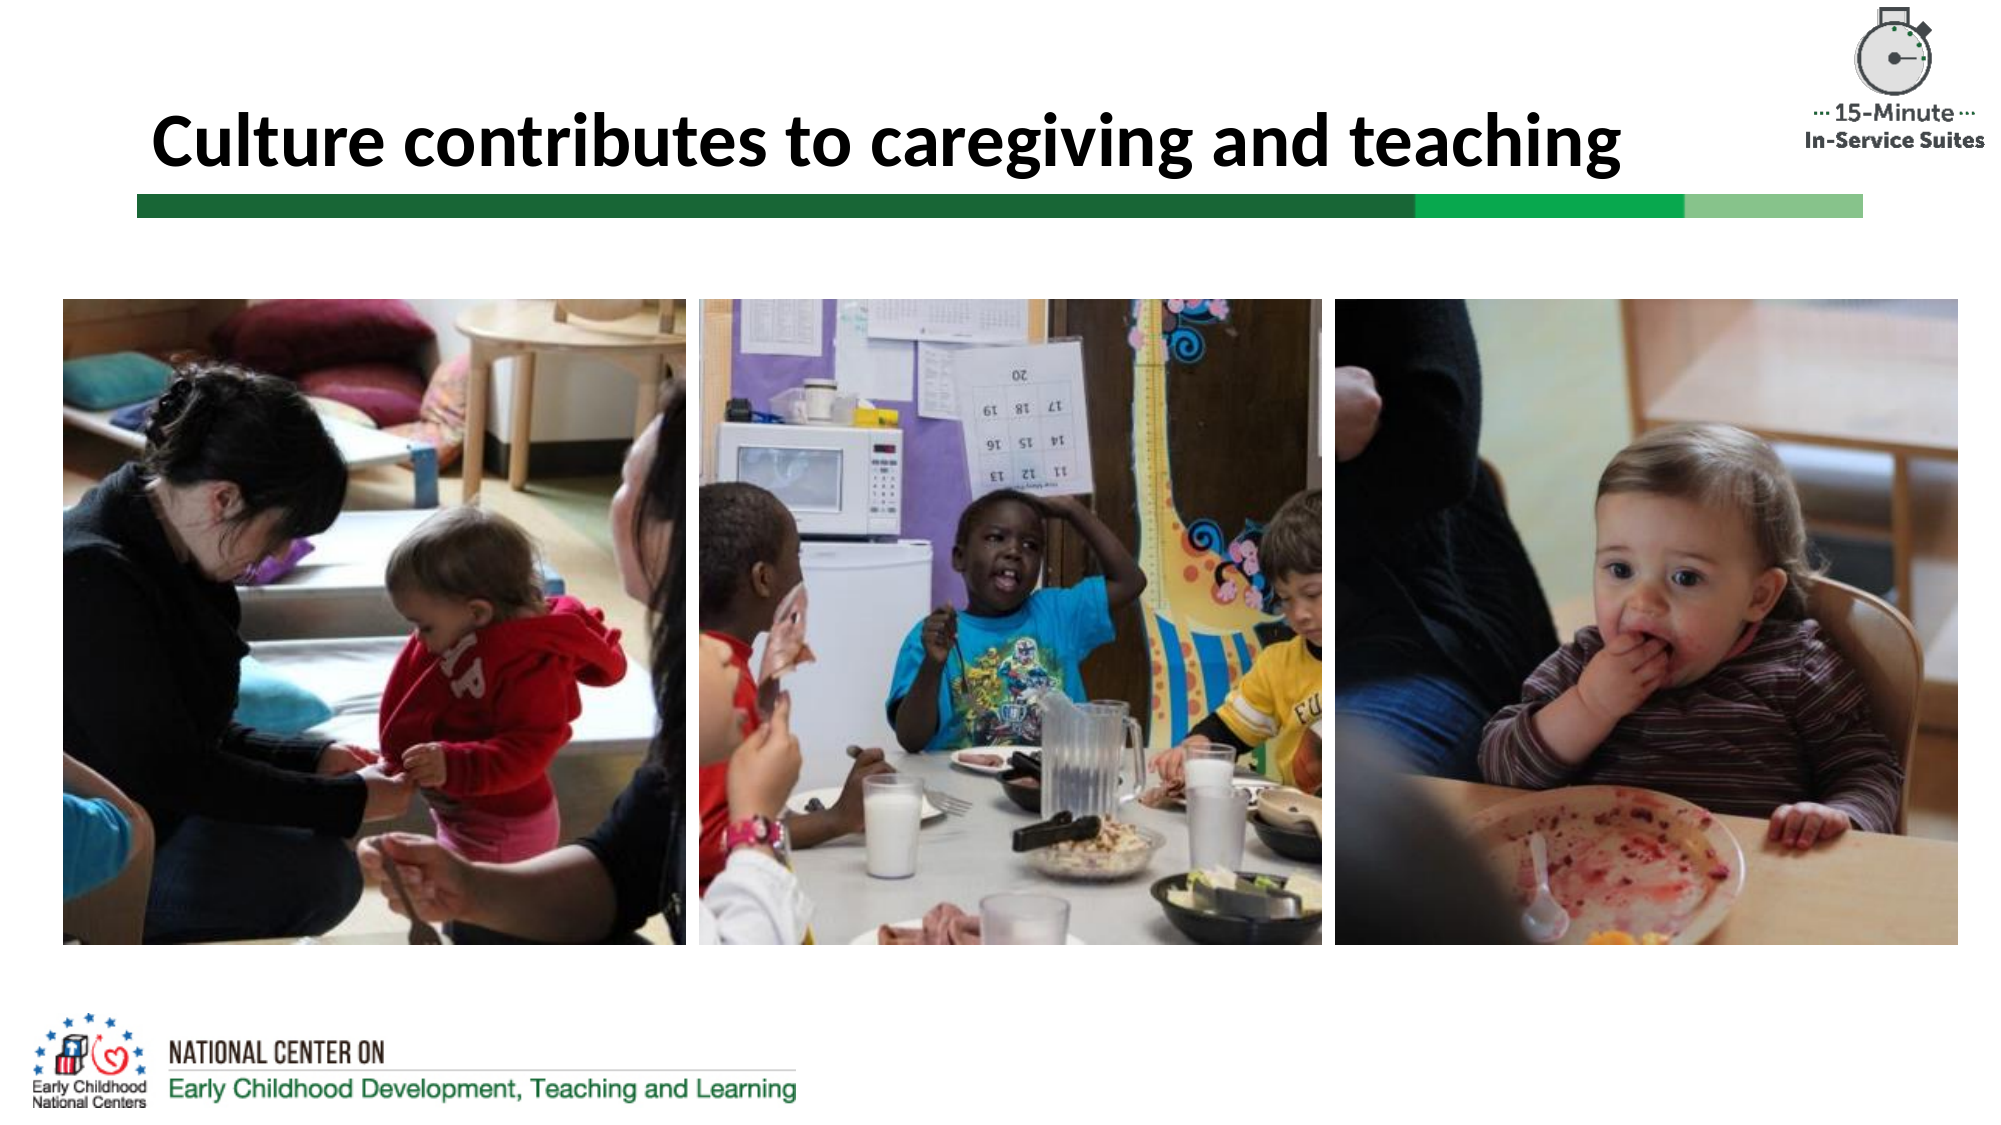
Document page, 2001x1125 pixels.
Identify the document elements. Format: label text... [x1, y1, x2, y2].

picture [1790, 0, 1999, 161]
title Culture contributes to caregiving and teaching [137, 32, 1863, 191]
picture [699, 299, 1322, 945]
picture [33, 1013, 796, 1108]
picture [137, 194, 1863, 218]
picture [1335, 299, 1958, 945]
picture [63, 299, 686, 945]
